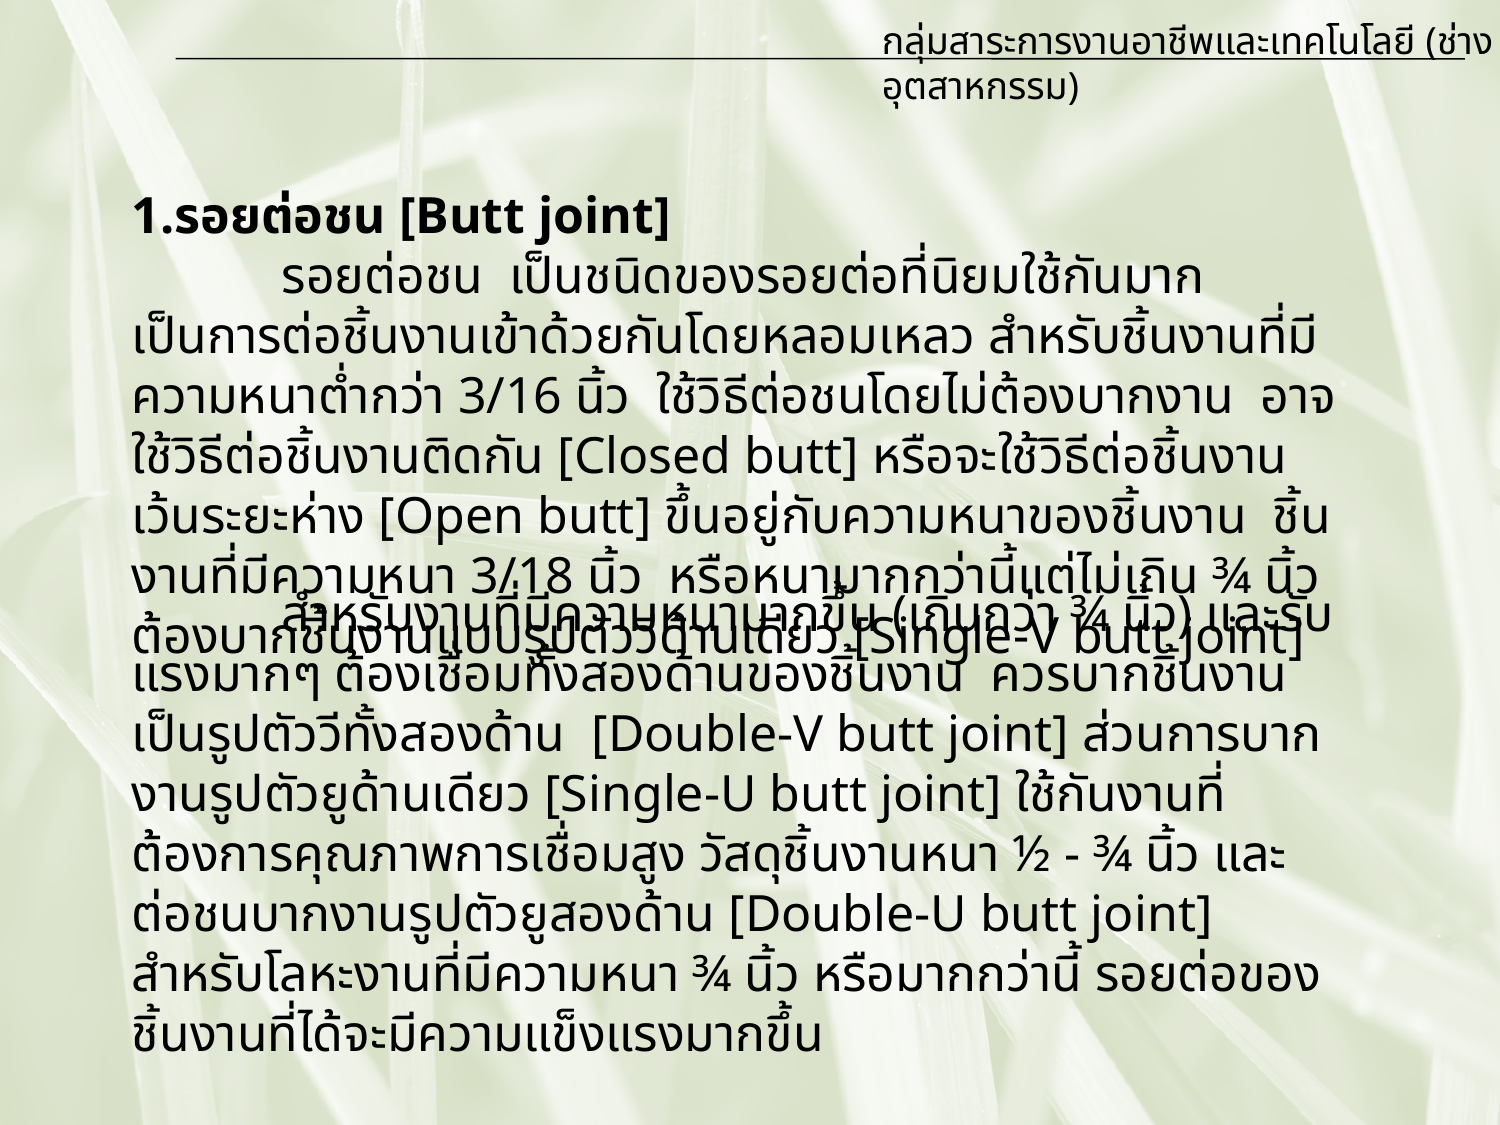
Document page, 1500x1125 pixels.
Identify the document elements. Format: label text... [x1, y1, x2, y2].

text_box 1.รอยต่อชน [Butt joint] รอยต่อชน เป็นชนิดของรอยต่อที่นิยมใช้กันมาก เป็นการต่อชิ้นงานเข้าด้วยกันโดยหลอมเหลว สำหรับชิ้นงานที่มีความหนาต่ำกว่า 3/16 นิ้ว ใช้วิธีต่อชนโดยไม่ต้องบากงาน อาจใช้วิธีต่อชิ้นงานติดกัน [Closed butt] หรือจะใช้วิธีต่อชิ้นงานเว้นระยะห่าง [Open butt] ขึ้นอยู่กับความหนาของชิ้นงาน ชิ้นงานที่มีความหนา 3/18 นิ้ว หรือหนามากกว่านี้แต่ไม่เกิน ¾ นิ้วต้องบากชิ้นงานแบบรูปตัววีด้านเดียว [Single-V butt joint] [117, 175, 1372, 671]
text_box กลุ่มสาระการงานอาชีพและเทคโนโลยี (ช่างอุตสาหกรรม) [867, 9, 1500, 115]
text_box สำหรับงานที่มีความหนามากขึ้น (เกินกว่า ¾ นิ้ว) และรับแรงมากๆ ต้องเชื่อมทั้งสองด้านของชิ้นงาน ควรบากชิ้นงานเป็นรูปตัววีทั้งสองด้าน [Double-V butt joint] ส่วนการบากงานรูปตัวยูด้านเดียว [Single-U butt joint] ใช้กันงานที่ต้องการคุณภาพการเชื่อมสูง วัสดุชิ้นงานหนา ½ - ¾ นิ้ว และต่อชนบากงานรูปตัวยูสองด้าน [Double-U butt joint] สำหรับโลหะงานที่มีความหนา ¾ นิ้ว หรือมากกว่านี้ รอยต่อของชิ้นงานที่ได้จะมีความแข็งแรงมากขึ้น [117, 574, 1360, 1069]
